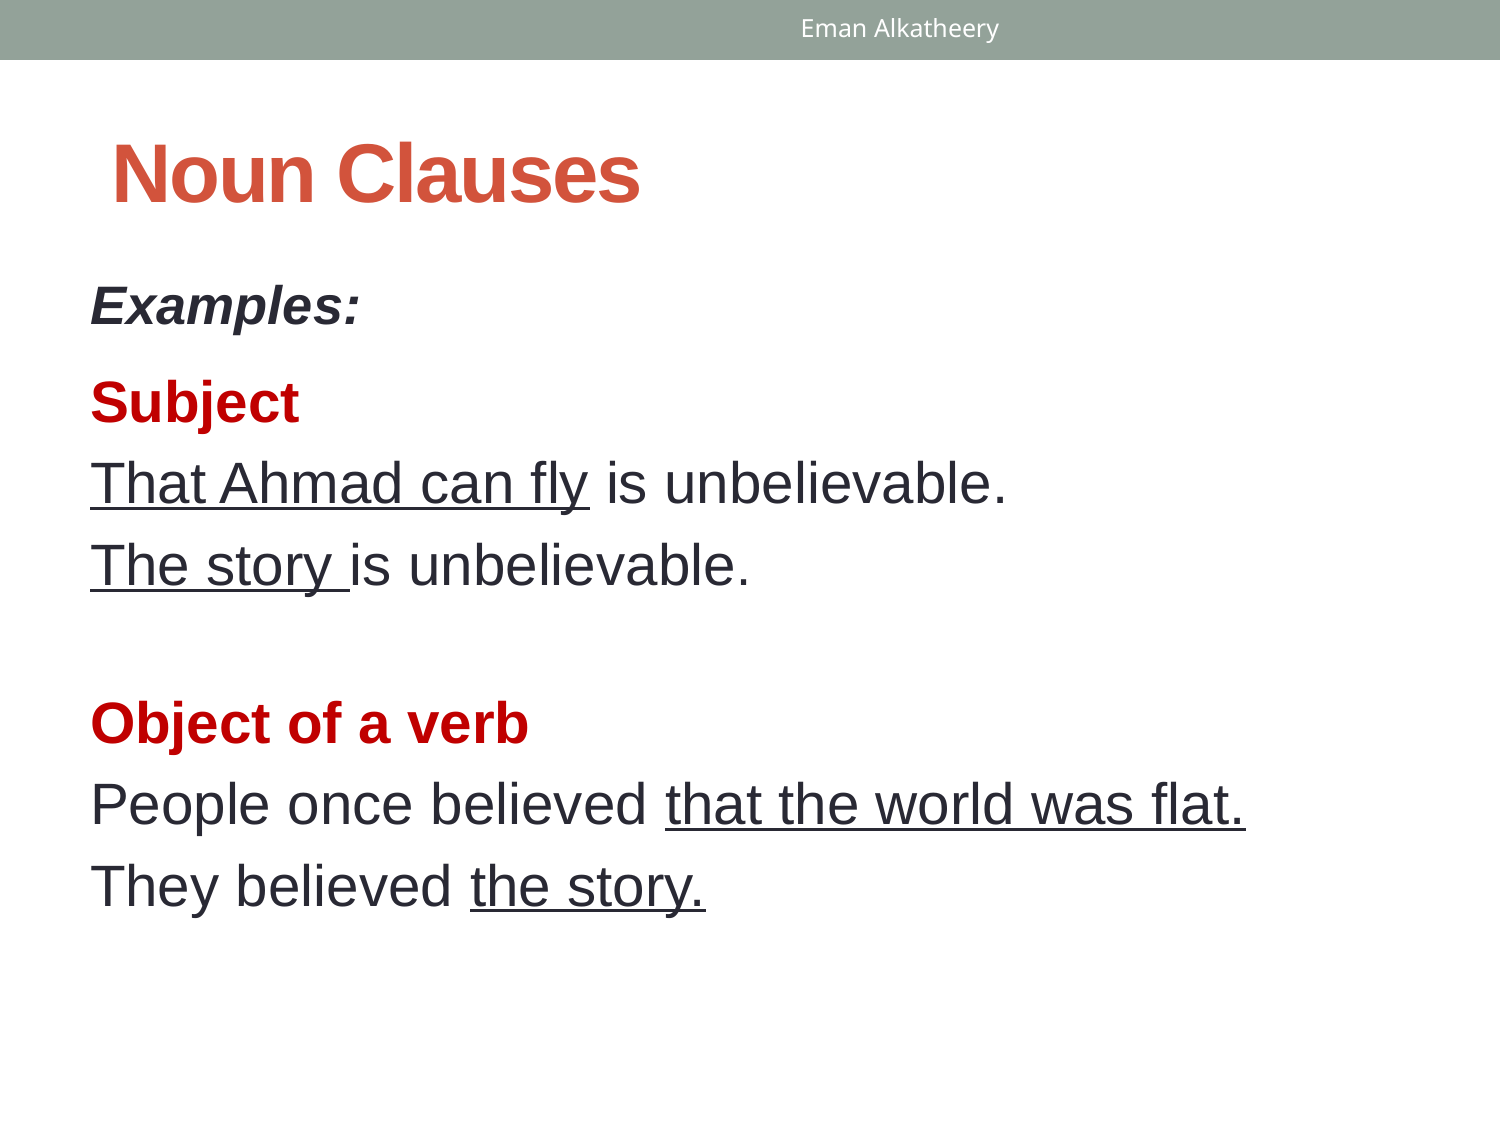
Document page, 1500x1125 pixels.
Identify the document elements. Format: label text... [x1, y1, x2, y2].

footer Eman Alkatheery [562, 3, 1238, 57]
title Noun Clauses [75, 87, 1425, 250]
list Examples: Subject That Ahmad can fly is unbelievable. The story is unbelievable. Object of a verb People once believed that the world was flat. They believed the story. [75, 262, 1425, 1063]
